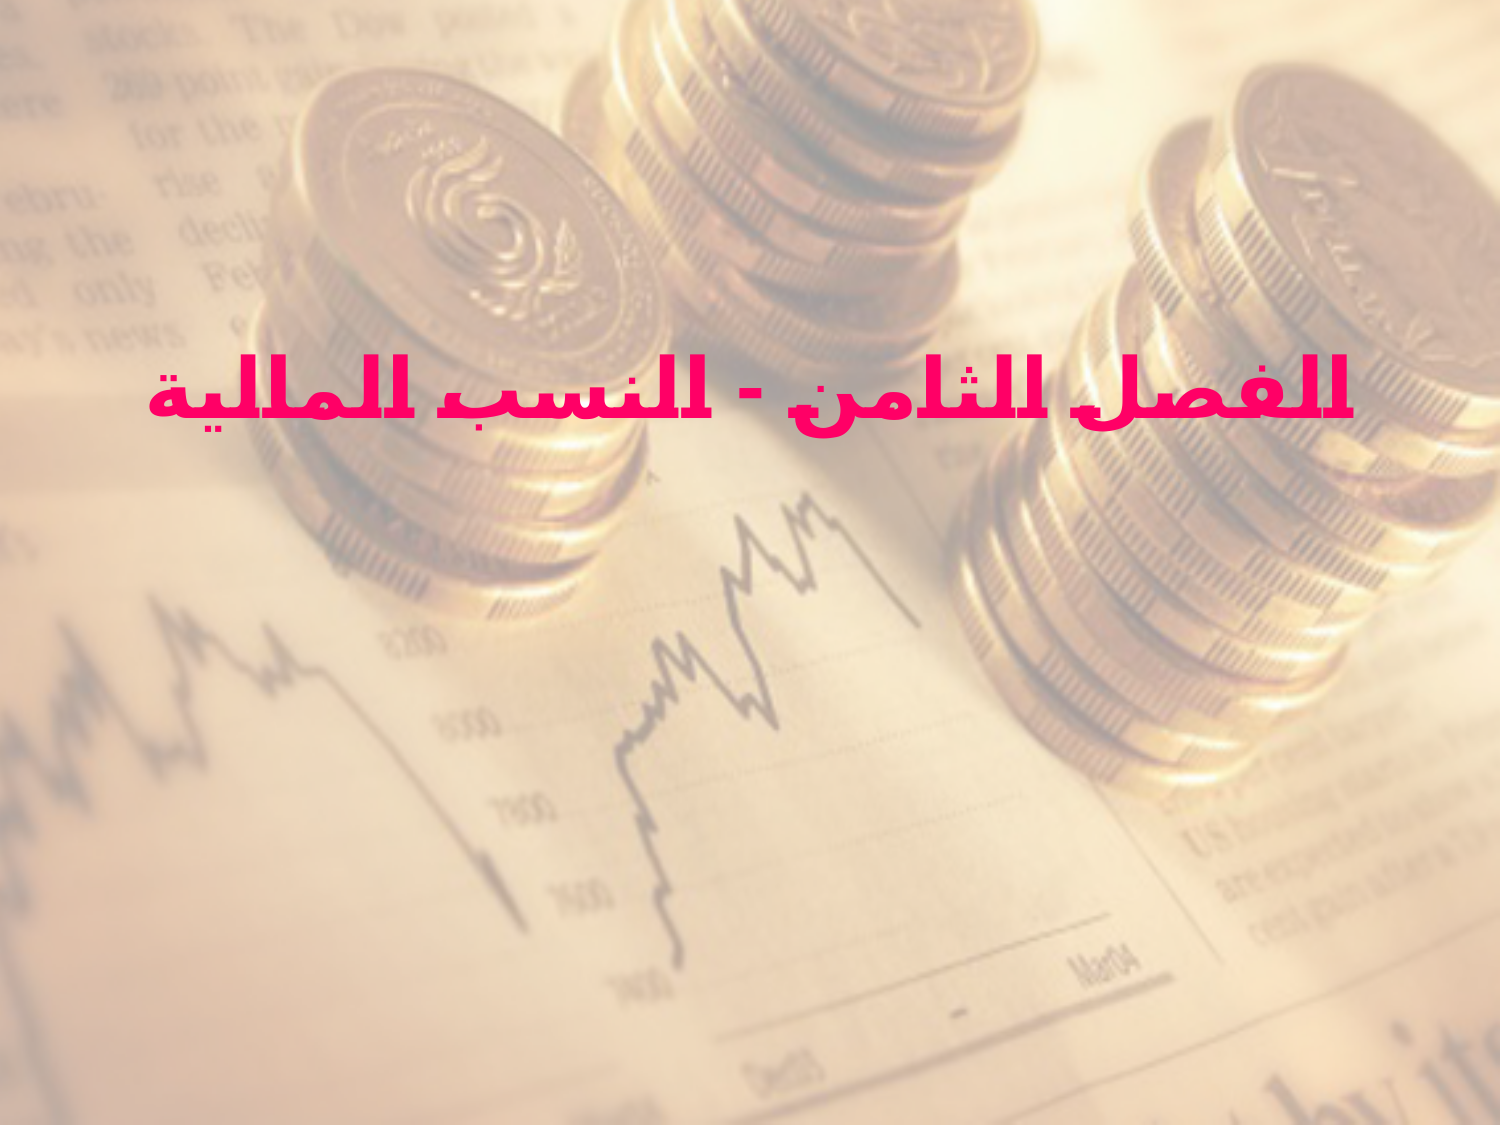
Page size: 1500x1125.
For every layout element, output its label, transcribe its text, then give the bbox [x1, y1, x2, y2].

title الفصل الثامن - النسب المالية [112, 297, 1388, 539]
